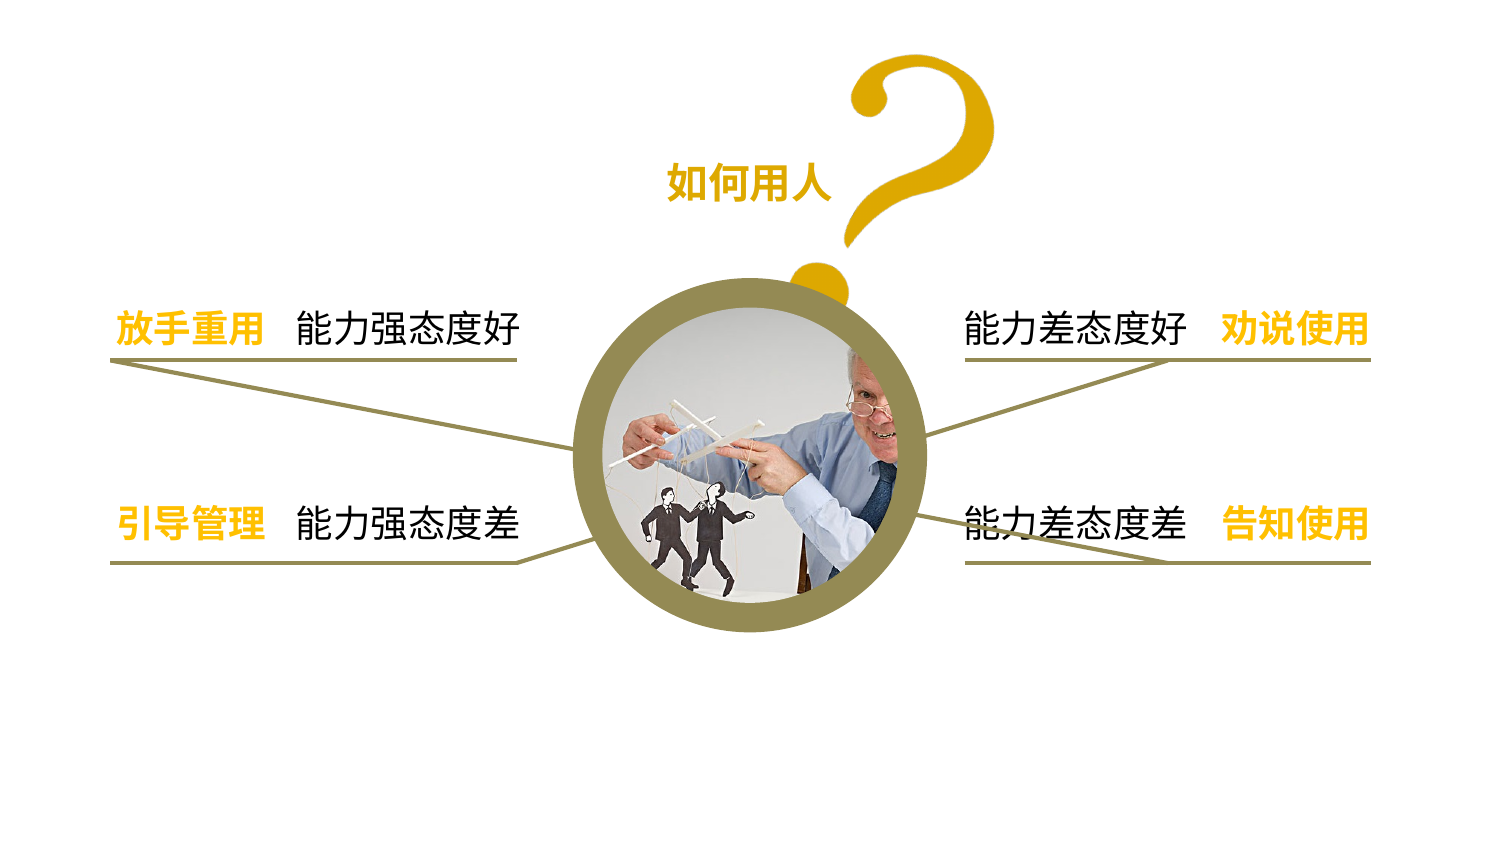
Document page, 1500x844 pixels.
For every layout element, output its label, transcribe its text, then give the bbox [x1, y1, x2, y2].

text_box 告知使用 [1206, 492, 1387, 553]
text_box [1168, 358, 1371, 362]
text_box 如何用人 [651, 148, 799, 214]
text_box 能力差态度好 [948, 297, 1204, 357]
text_box [971, 561, 1161, 565]
text_box 能力差态度差 [971, 492, 1204, 553]
text_box [966, 358, 1165, 362]
text_box 放手重用 [101, 297, 281, 357]
text_box [110, 561, 510, 565]
text_box 劝说使用 [1206, 297, 1387, 357]
text_box 能力强态度好 [281, 297, 536, 357]
text_box 能力强态度差 [281, 492, 510, 553]
picture [602, 28, 1017, 604]
text_box [661, 611, 839, 635]
text_box 引导管理 [101, 492, 281, 553]
text_box [115, 358, 515, 362]
text_box [652, 275, 799, 305]
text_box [516, 360, 596, 564]
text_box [903, 360, 965, 564]
text_box [1168, 561, 1371, 565]
